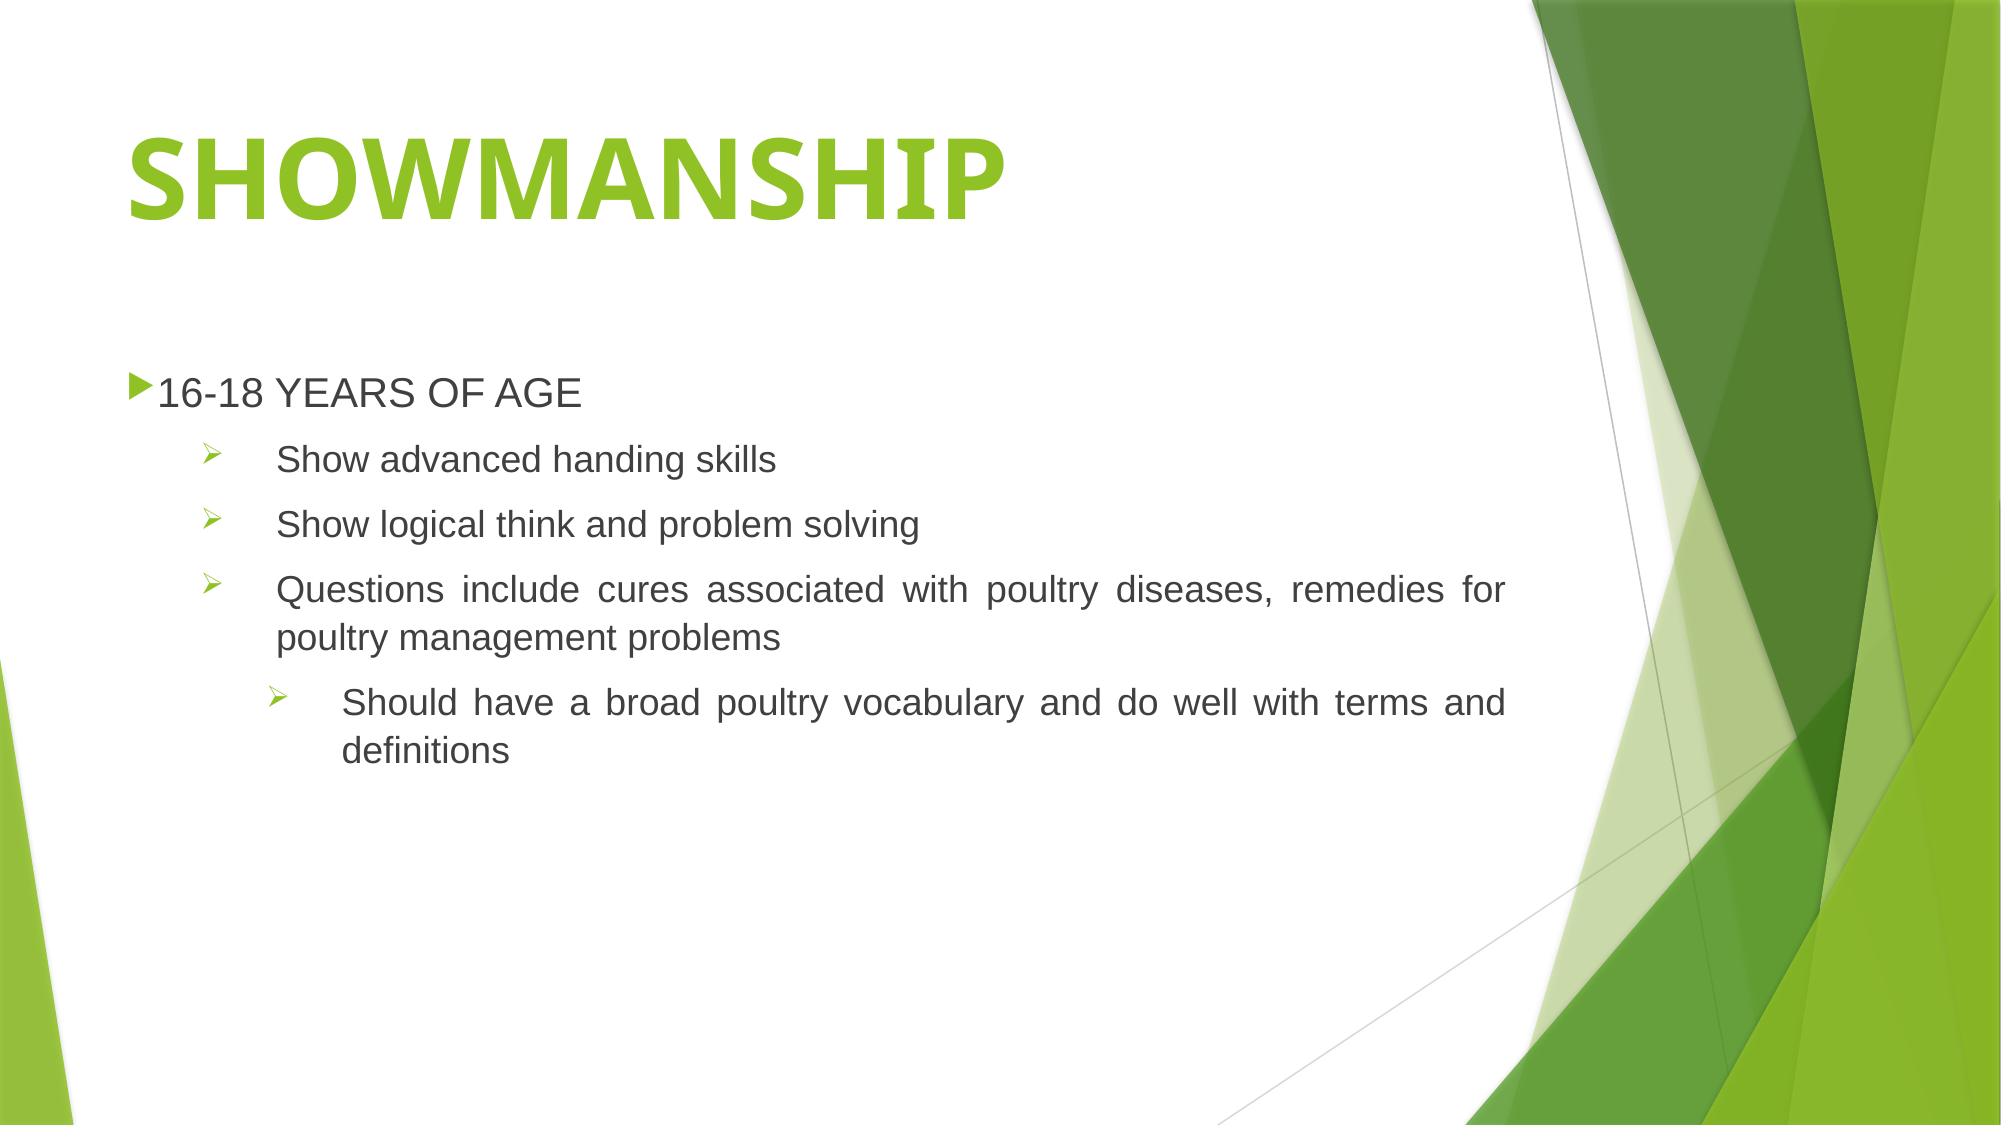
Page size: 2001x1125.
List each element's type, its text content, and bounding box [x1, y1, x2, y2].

list 16-18 YEARS OF AGE Show advanced handing skills Show logical think and problem solving Questions include cures associated with poultry diseases, remedies for poultry management problems Should have a broad poultry vocabulary and do well with terms and definitions [111, 354, 1522, 992]
title SHOWMANSHIP [111, 99, 1522, 317]
